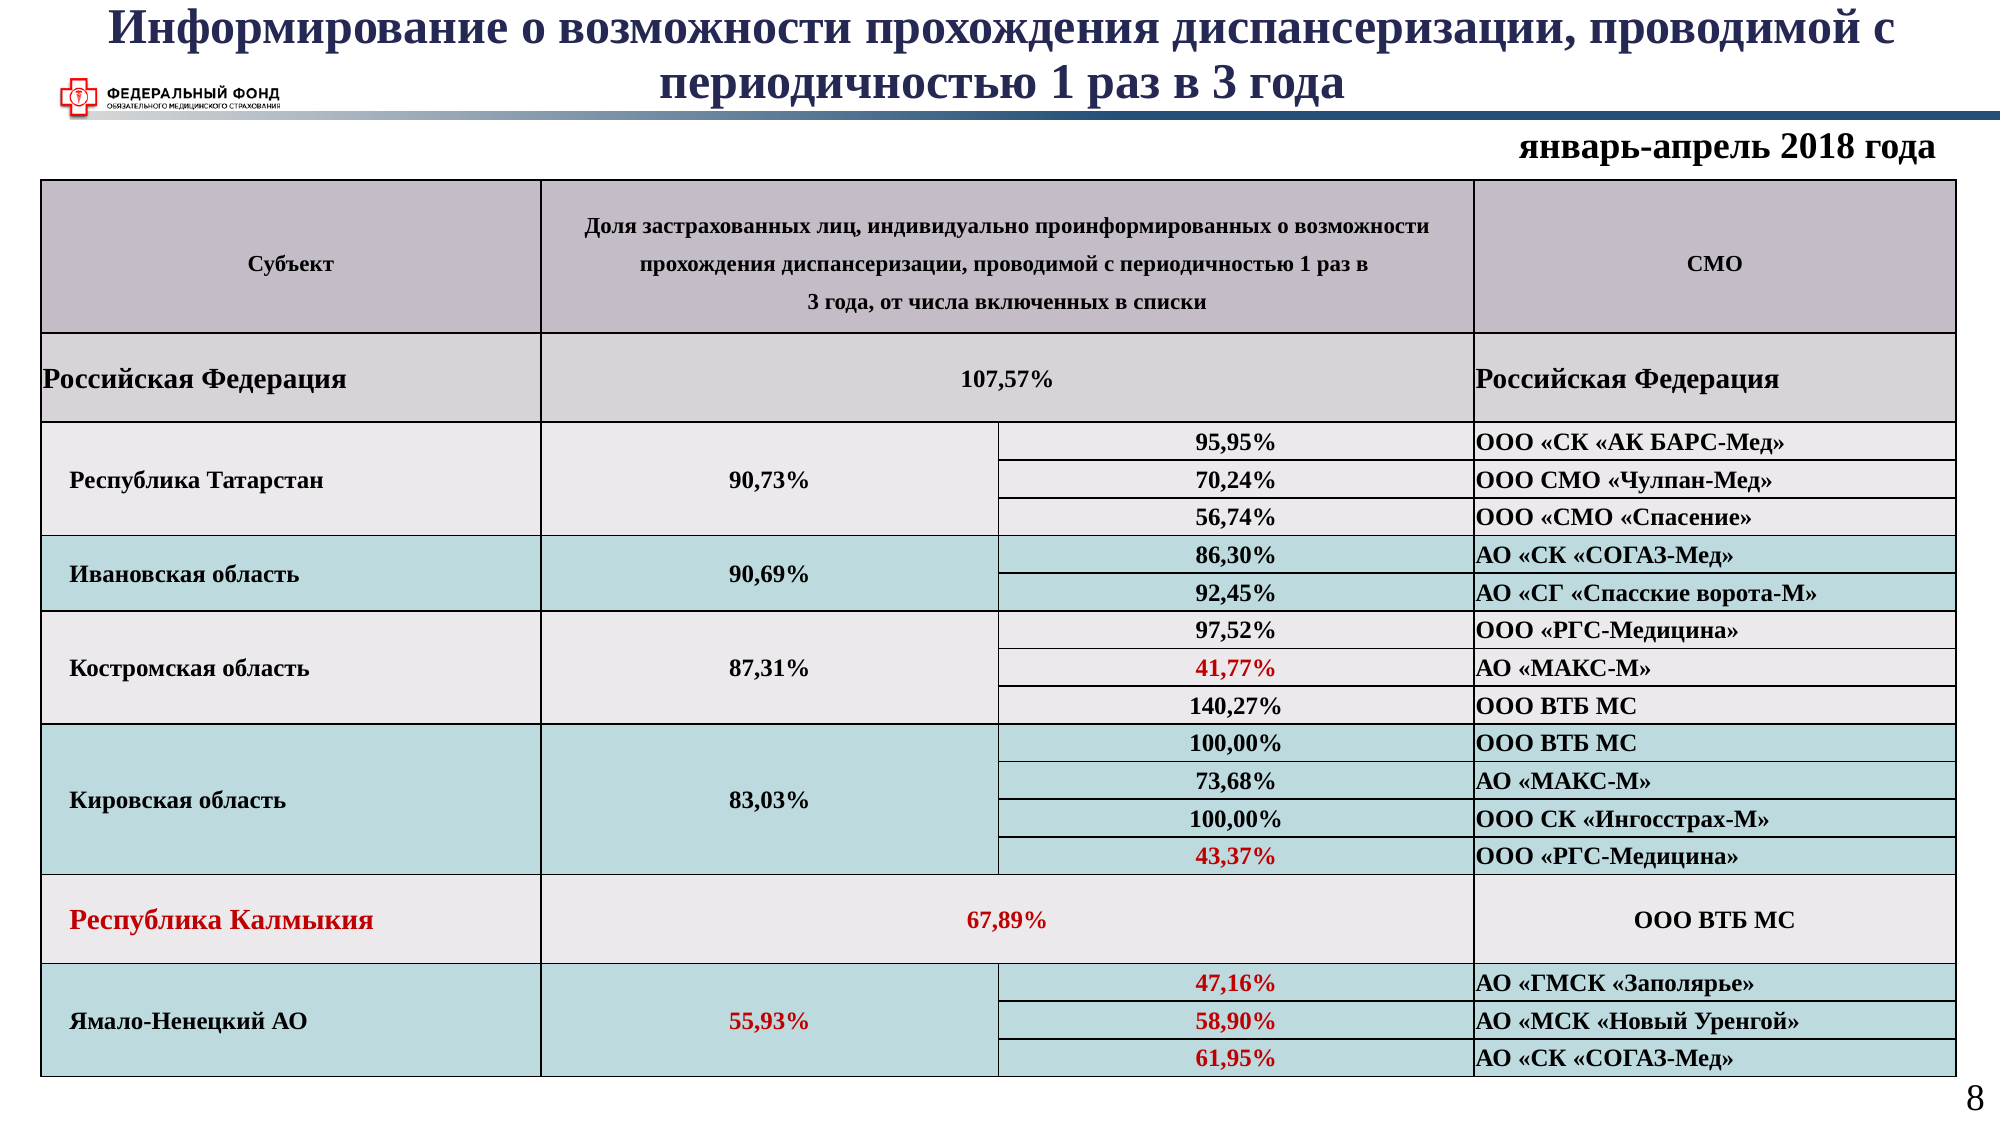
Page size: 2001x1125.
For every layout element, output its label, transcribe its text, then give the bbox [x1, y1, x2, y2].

table_cell 58,90% [999, 1002, 1473, 1038]
table_header СМО [1475, 181, 1955, 332]
table_cell Ивановская область [42, 536, 540, 610]
table_cell 100,00% [999, 725, 1473, 761]
table_cell 95,95% [999, 423, 1473, 459]
table_cell 90,69% [542, 536, 998, 610]
table_cell 56,74% [999, 499, 1473, 535]
table_cell 61,95% [999, 1040, 1473, 1076]
table_cell 107,57% [542, 334, 1473, 421]
table_cell 86,30% [999, 536, 1473, 572]
table_cell 100,00% [999, 800, 1473, 836]
table_cell 43,37% [999, 838, 1473, 874]
table_cell 70,24% [999, 461, 1473, 497]
table_cell 67,89% [542, 875, 1473, 963]
table_cell Республика Калмыкия [42, 875, 540, 963]
table_cell 90,73% [542, 423, 998, 535]
table_cell АО «МАКС-М» [1475, 762, 1955, 798]
table_cell АО «ГМСК «Заполярье» [1475, 964, 1955, 1000]
table_cell Ямало-Ненецкий АО [42, 964, 540, 1076]
table_cell АО «СК «СОГАЗ-Мед» [1475, 1040, 1955, 1076]
table_cell ООО «СК «АК БАРС-Мед» [1475, 423, 1955, 459]
table_cell АО «СГ «Спасские ворота-М» [1475, 574, 1955, 610]
table_cell ООО ВТБ МС [1475, 687, 1955, 723]
table_cell 83,03% [542, 725, 998, 874]
table_cell АО «СК «СОГАЗ-Мед» [1475, 536, 1955, 572]
table_cell ООО СК «Ингосстрах-М» [1475, 800, 1955, 836]
text_box январь-апрель 2018 года [1504, 113, 1952, 174]
picture [58, 103, 280, 120]
table_cell Костромская область [42, 612, 540, 723]
slide_number 8 [1550, 1065, 2000, 1125]
table_cell 92,45% [999, 574, 1473, 610]
table_cell АО «МАКС-М» [1475, 649, 1955, 685]
table_header Доля застрахованных лиц, индивидуально проинформированных о возможности прохождения диспансеризации, проводимой с периодичностью 1 раз в 3 года, от числа включенных в списки [542, 181, 1473, 332]
table_cell 47,16% [999, 964, 1473, 1000]
table_cell 73,68% [999, 762, 1473, 798]
table_cell Российская Федерация [1475, 334, 1955, 421]
table_cell Российская Федерация [42, 334, 540, 421]
table_cell ООО «СМО «Спасение» [1475, 499, 1955, 535]
table_header Субъект [42, 181, 540, 332]
table_cell 97,52% [999, 612, 1473, 648]
text_box Информирование о возможности прохождения диспансеризации, проводимой с периодичностью 1 раз в 3 года [57, 6, 1947, 103]
table_cell ООО ВТБ МС [1475, 725, 1955, 761]
table_cell АО «МСК «Новый Уренгой» [1475, 1002, 1955, 1038]
table_cell 140,27% [999, 687, 1473, 723]
table_cell 41,77% [999, 649, 1473, 685]
table_cell 87,31% [542, 612, 998, 723]
table_cell 55,93% [542, 964, 998, 1076]
table_cell ООО «РГС-Медицина» [1475, 612, 1955, 648]
table_cell ООО ВТБ МС [1475, 875, 1955, 963]
table_cell Республика Татарстан [42, 423, 540, 535]
table_cell ООО «РГС-Медицина» [1475, 838, 1955, 874]
table_cell Кировская область [42, 725, 540, 874]
table_cell ООО СМО «Чулпан-Мед» [1475, 461, 1955, 497]
